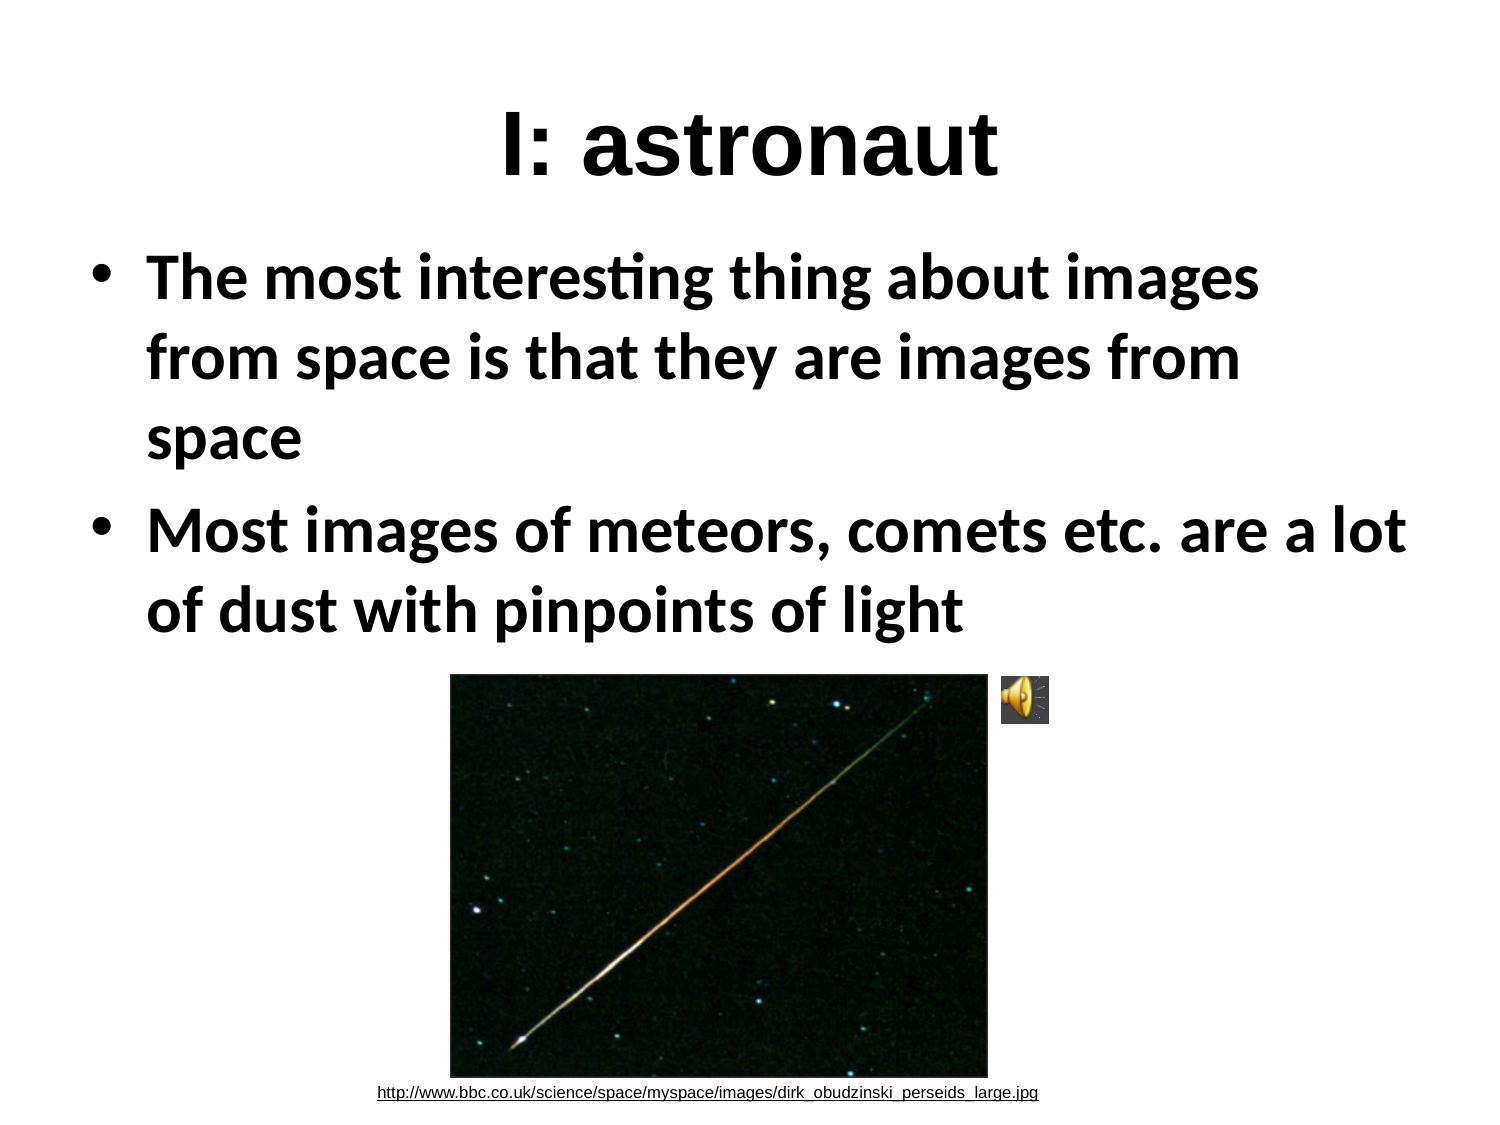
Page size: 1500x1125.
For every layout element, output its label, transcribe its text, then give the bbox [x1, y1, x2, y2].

picture [999, 674, 1051, 726]
picture [449, 674, 988, 1079]
list The most interesting thing about images from space is that they are images from space Most images of meteors, comets etc. are a lot of dust with pinpoints of light [74, 224, 1426, 676]
text_box http://www.bbc.co.uk/science/space/myspace/images/dirk_obudzinski_perseids_large.jpg [362, 1074, 1060, 1110]
title I: astronaut [74, 44, 1426, 224]
